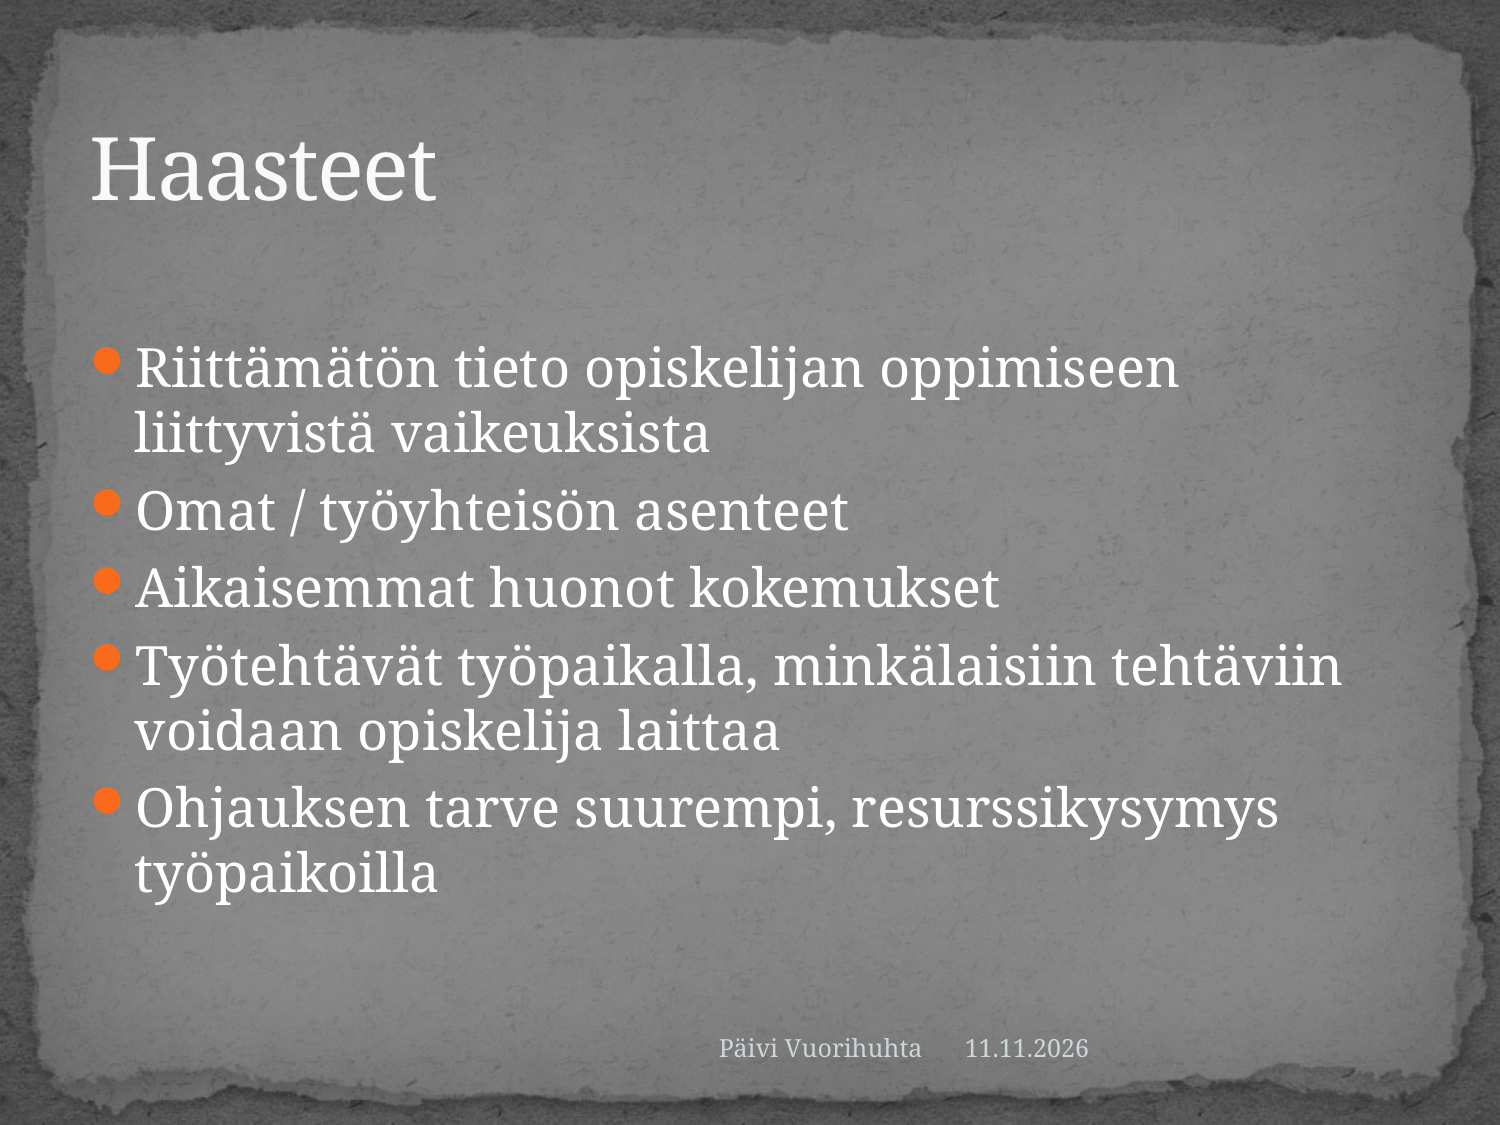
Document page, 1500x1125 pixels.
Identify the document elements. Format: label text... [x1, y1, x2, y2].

footer Päivi Vuorihuhta [350, 1017, 938, 1081]
title Haasteet [74, 24, 1425, 225]
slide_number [950, 1017, 1375, 1081]
list Riittämätön tieto opiskelijan oppimiseen liittyvistä vaikeuksista Omat / työyhteisön asenteet Aikaisemmat huonot kokemukset Työtehtävät työpaikalla, minkälaisiin tehtäviin voidaan opiskelija laittaa Ohjauksen tarve suurempi, resurssikysymys työpaikoilla [75, 326, 1425, 965]
